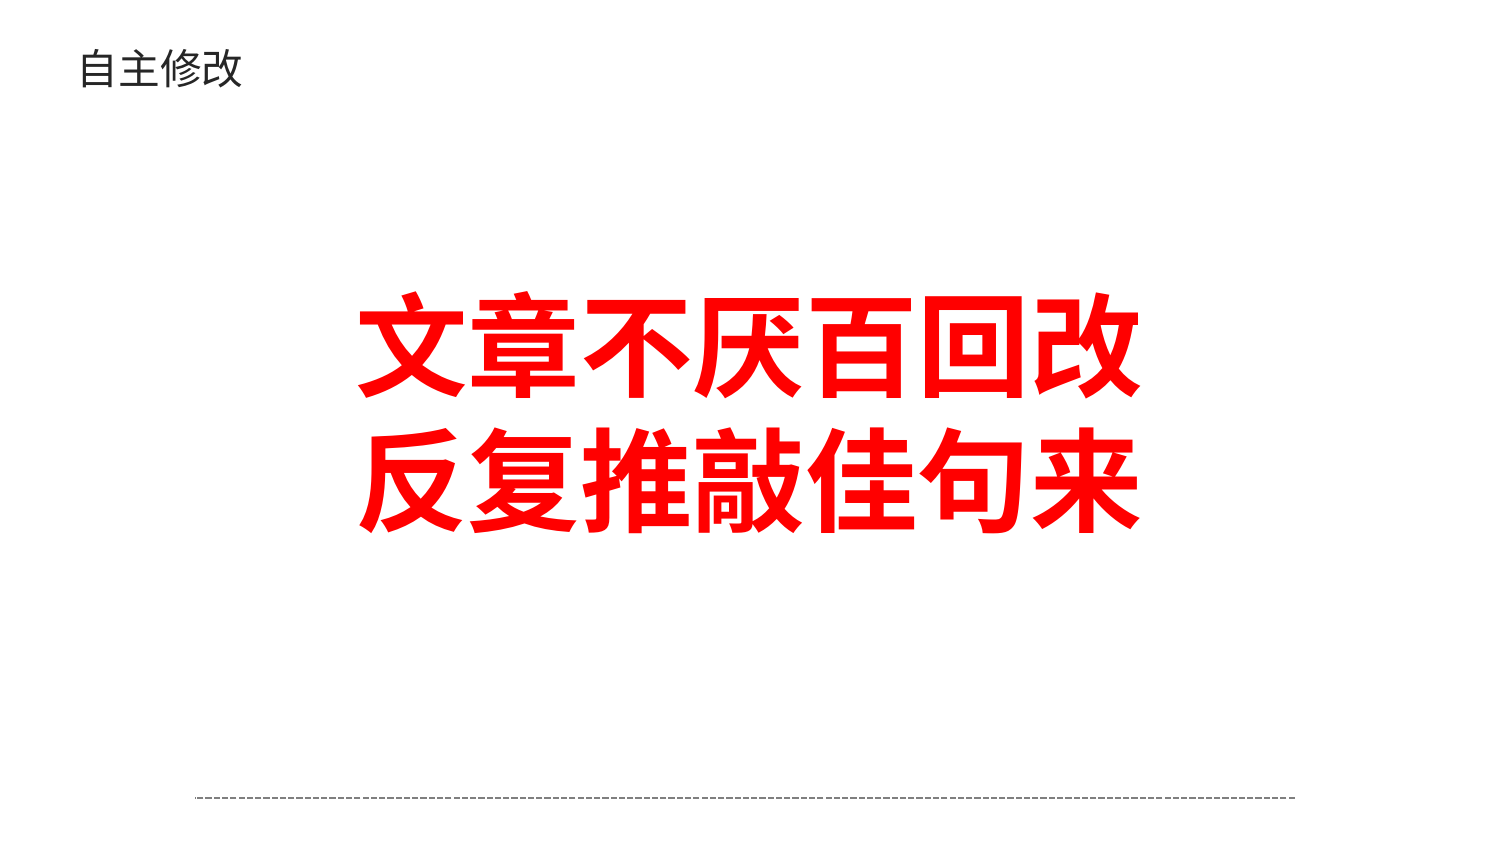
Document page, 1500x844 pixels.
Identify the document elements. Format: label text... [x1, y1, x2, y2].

text_box 文章不厌百回改 反复推敲佳句来 [340, 268, 1158, 553]
title 自主修改 [61, 39, 1412, 97]
